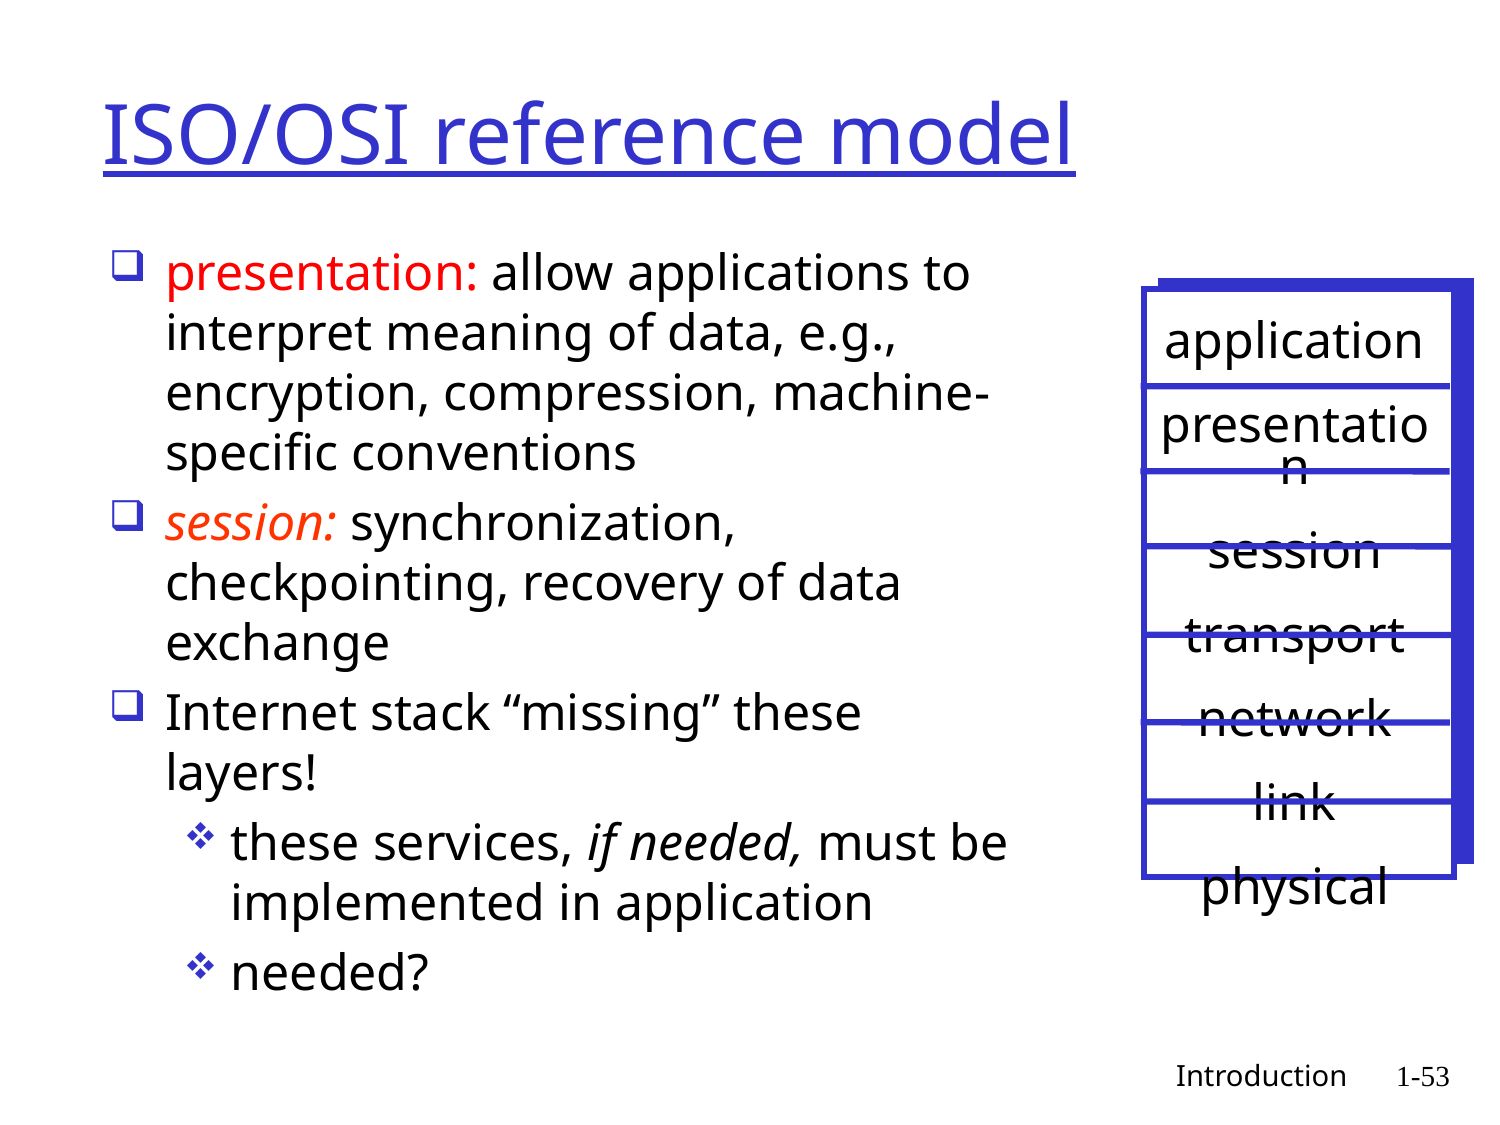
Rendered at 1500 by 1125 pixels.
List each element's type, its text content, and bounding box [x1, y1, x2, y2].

slide_number 1-53 [1362, 1049, 1466, 1125]
text_box [1160, 281, 1472, 861]
title ISO/OSI reference model [87, 37, 1363, 226]
footer Introduction [887, 1049, 1362, 1125]
list presentation: allow applications to interpret meaning of data, e.g., encryption, compression, machine-specific conventions session: synchronization, checkpointing, recovery of data exchange Internet stack “missing” these layers! these services, if needed, must be implemented in application needed? [93, 233, 1032, 997]
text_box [1131, 288, 1458, 878]
